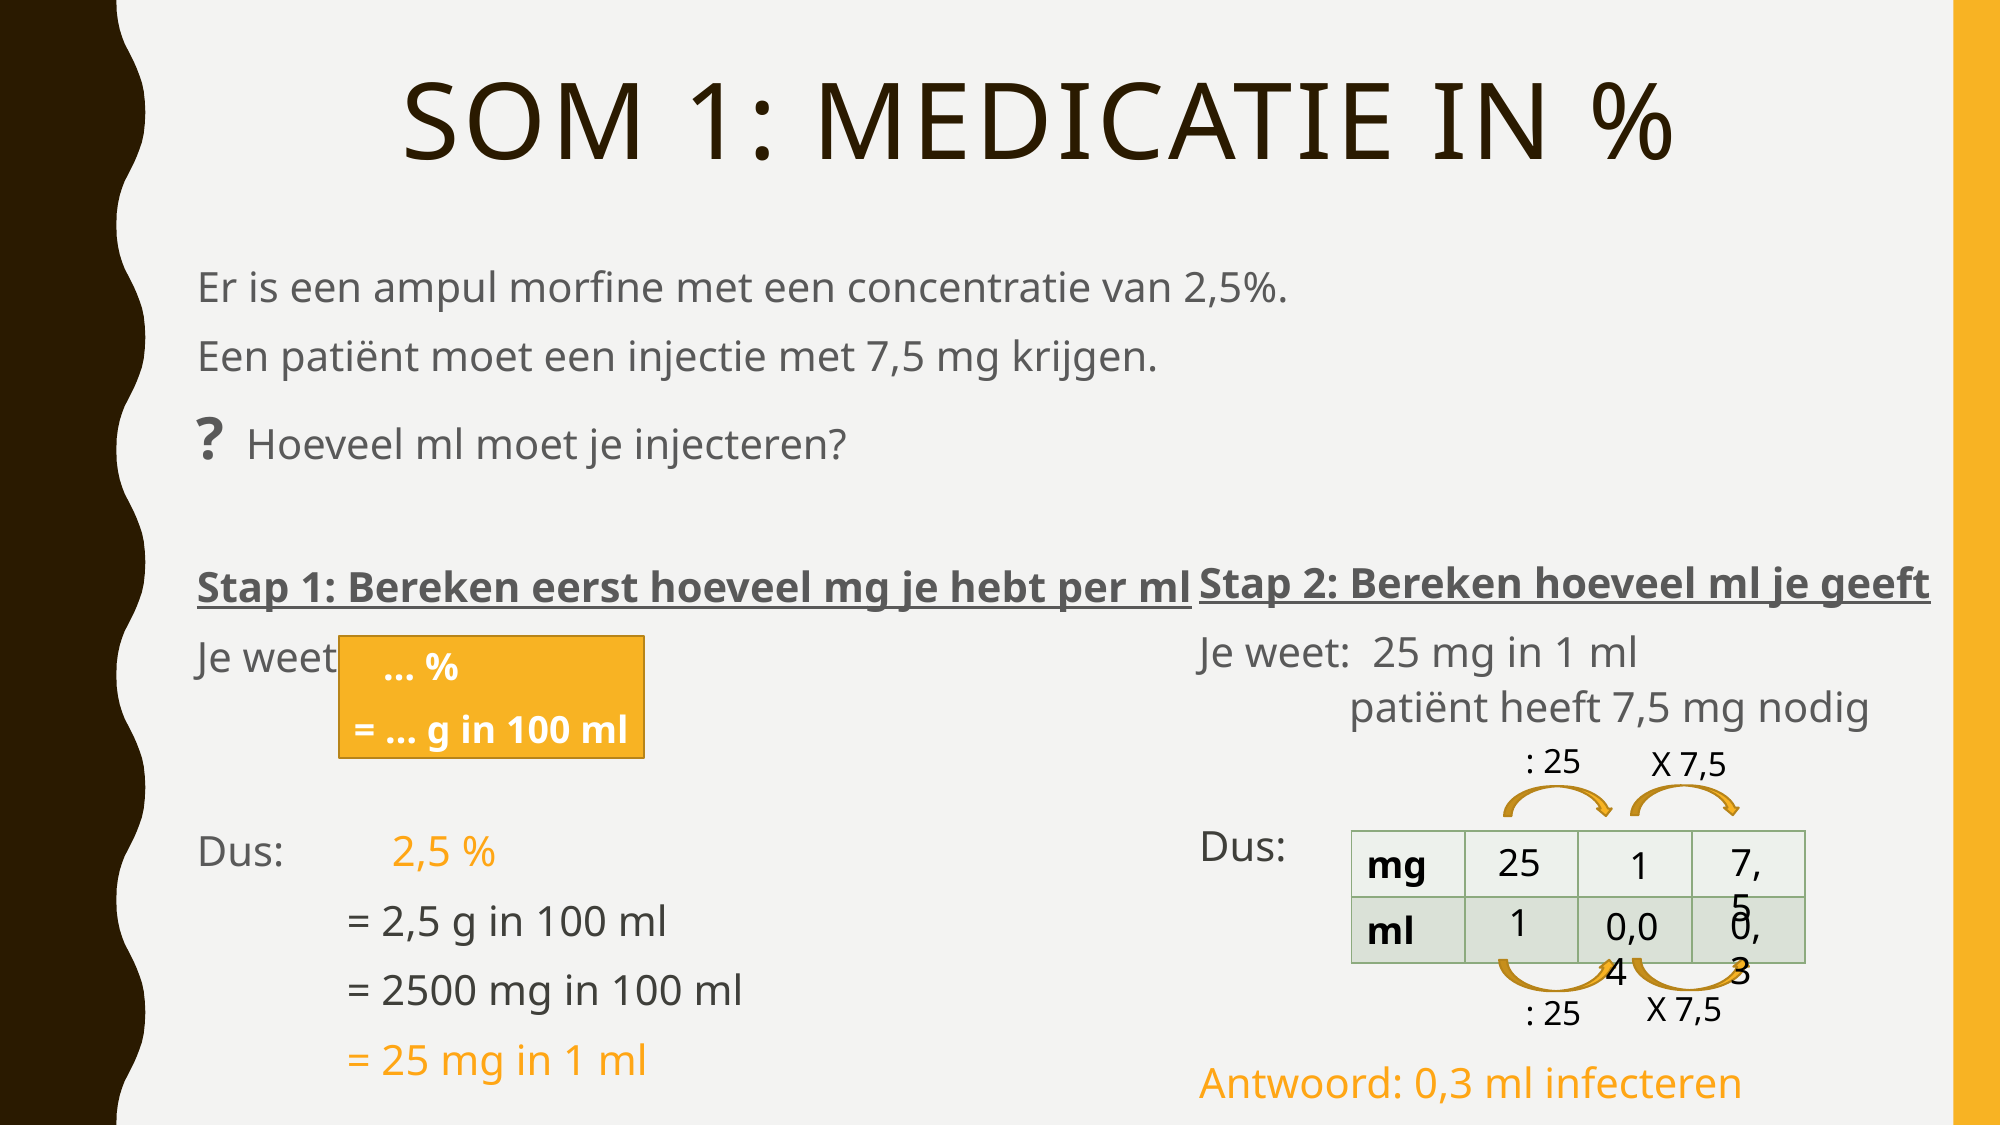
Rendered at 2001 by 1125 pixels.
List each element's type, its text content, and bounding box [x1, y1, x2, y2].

text_box [1498, 958, 1529, 984]
table_header [1561, 832, 1577, 896]
text_box X 7,5 [1632, 980, 1759, 1036]
table_cell [1793, 898, 1804, 962]
table_cell [1693, 898, 1715, 962]
text_box 0,3 [1715, 895, 1793, 1000]
table_cell [1579, 898, 1590, 962]
table_header [1466, 832, 1493, 896]
text_box 1 [1493, 891, 1572, 952]
table_header mg [1352, 832, 1464, 896]
text_box 7,5 [1715, 831, 1794, 936]
text_box 25 [1483, 831, 1561, 892]
table_header [1794, 832, 1804, 896]
text_box Stap 2: Bereken hoeveel ml je geeft Je weet: 25 mg in 1 ml patiënt heeft 7,5 mg nodig Dus: Antwoord: 0,3 ml infecteren [1184, 544, 2000, 1115]
title Som 1: medicatie in % [205, 3, 1875, 248]
text_box 0,04 [1590, 895, 1692, 1001]
text_box … % = … g in 100 ml [338, 635, 645, 759]
text_box [1630, 791, 1662, 817]
text_box [1564, 788, 1613, 818]
text_box : 25 [1510, 984, 1637, 1039]
text_box [1503, 788, 1550, 818]
table_cell [1466, 898, 1577, 962]
text_box [1706, 791, 1740, 817]
table_header [1579, 832, 1691, 896]
table_header [1693, 832, 1715, 896]
list Er is een ampul morfine met een concentratie van 2,5%. Een patiënt moet een injectie met 7,5 mg krijgen. ? Hoeveel ml moet je injecteren? Stap 1: Bereken eerst hoeveel mg je hebt per ml Je weet: Dus: 2,5 % = 2,5 g in 100 ml = 2500 mg in 100 ml = 25 mg in 1 ml [181, 247, 2000, 1125]
text_box X 7,5 [1636, 736, 1763, 791]
text_box : 25 [1510, 732, 1637, 788]
text_box 1 [1614, 834, 1693, 895]
table_cell ml [1352, 898, 1464, 962]
